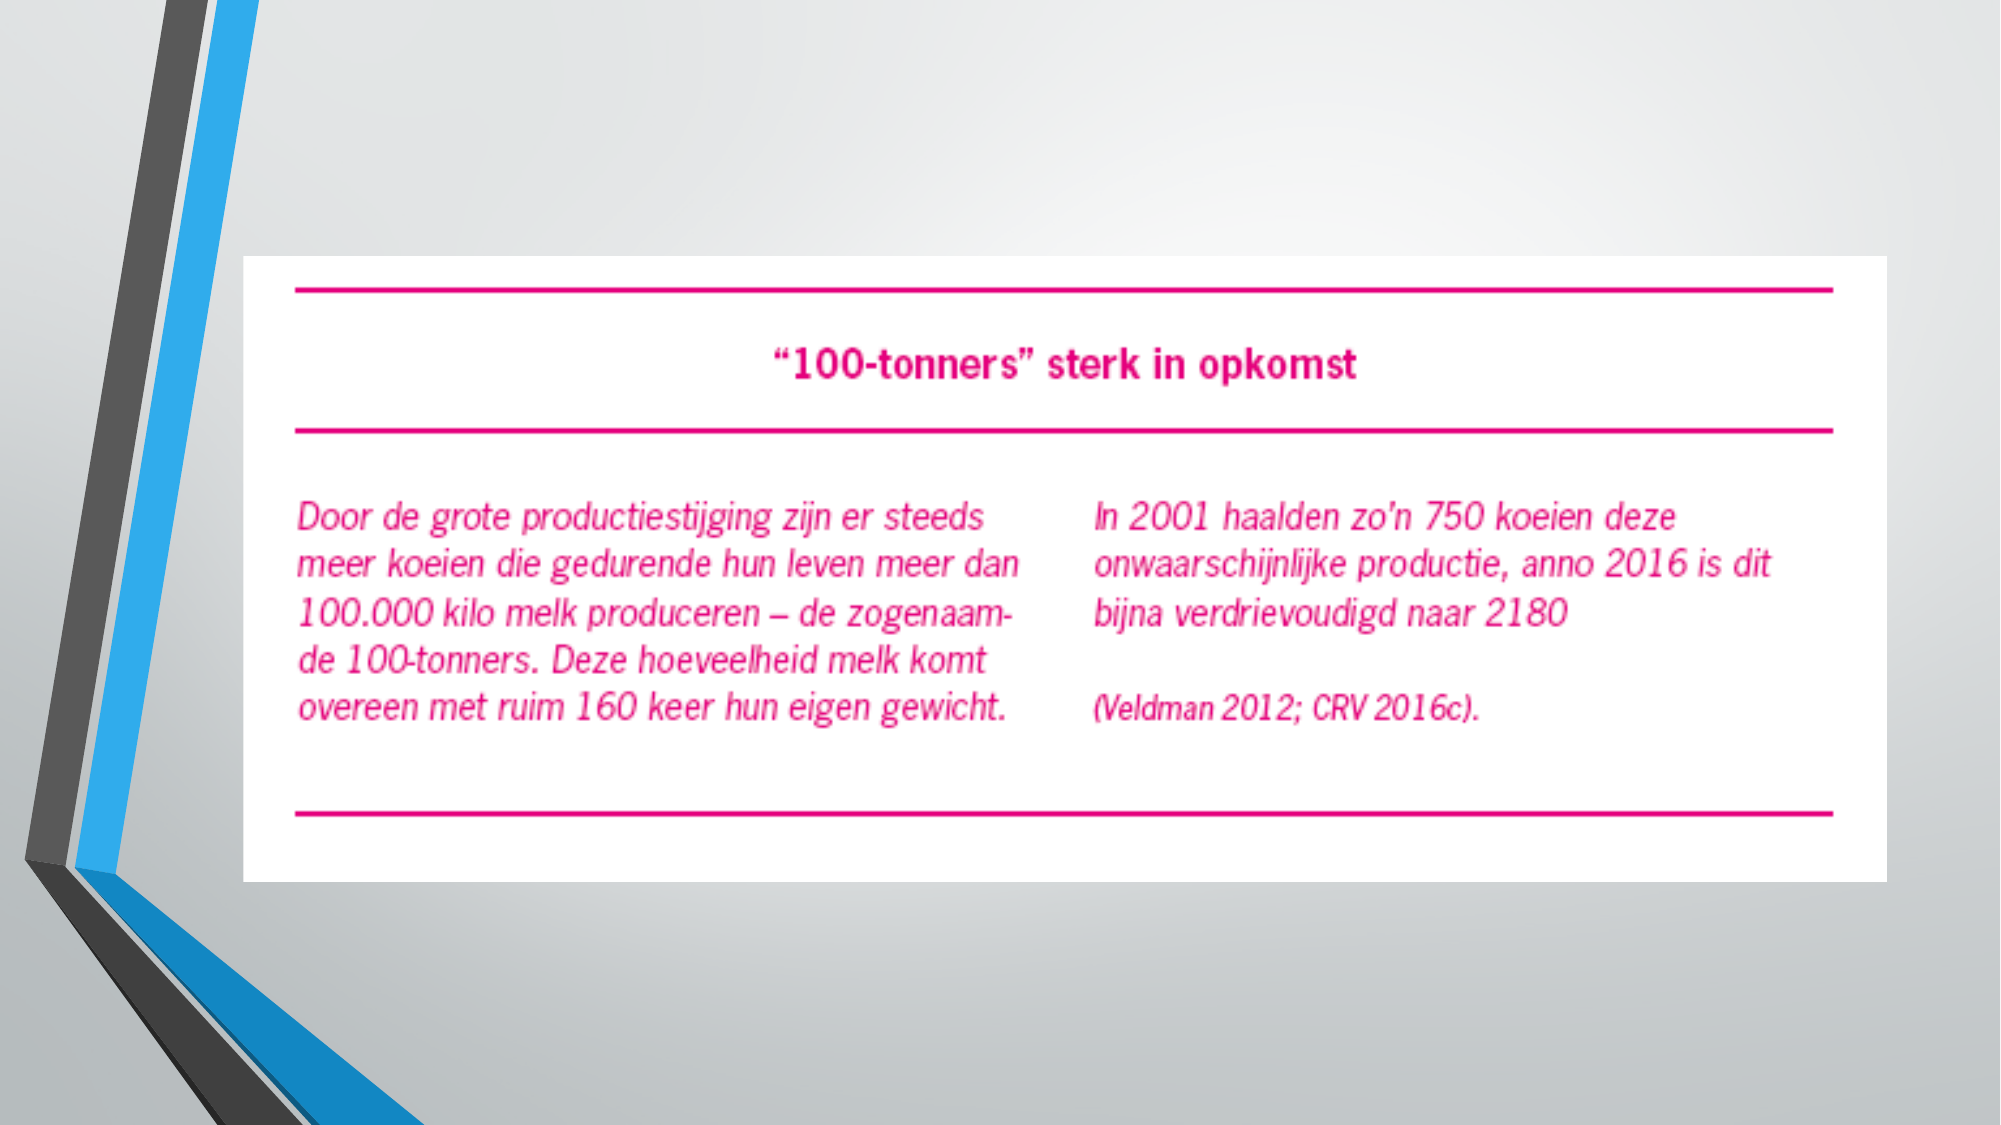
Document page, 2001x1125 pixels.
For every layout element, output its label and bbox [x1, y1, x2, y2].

picture [243, 255, 1888, 883]
